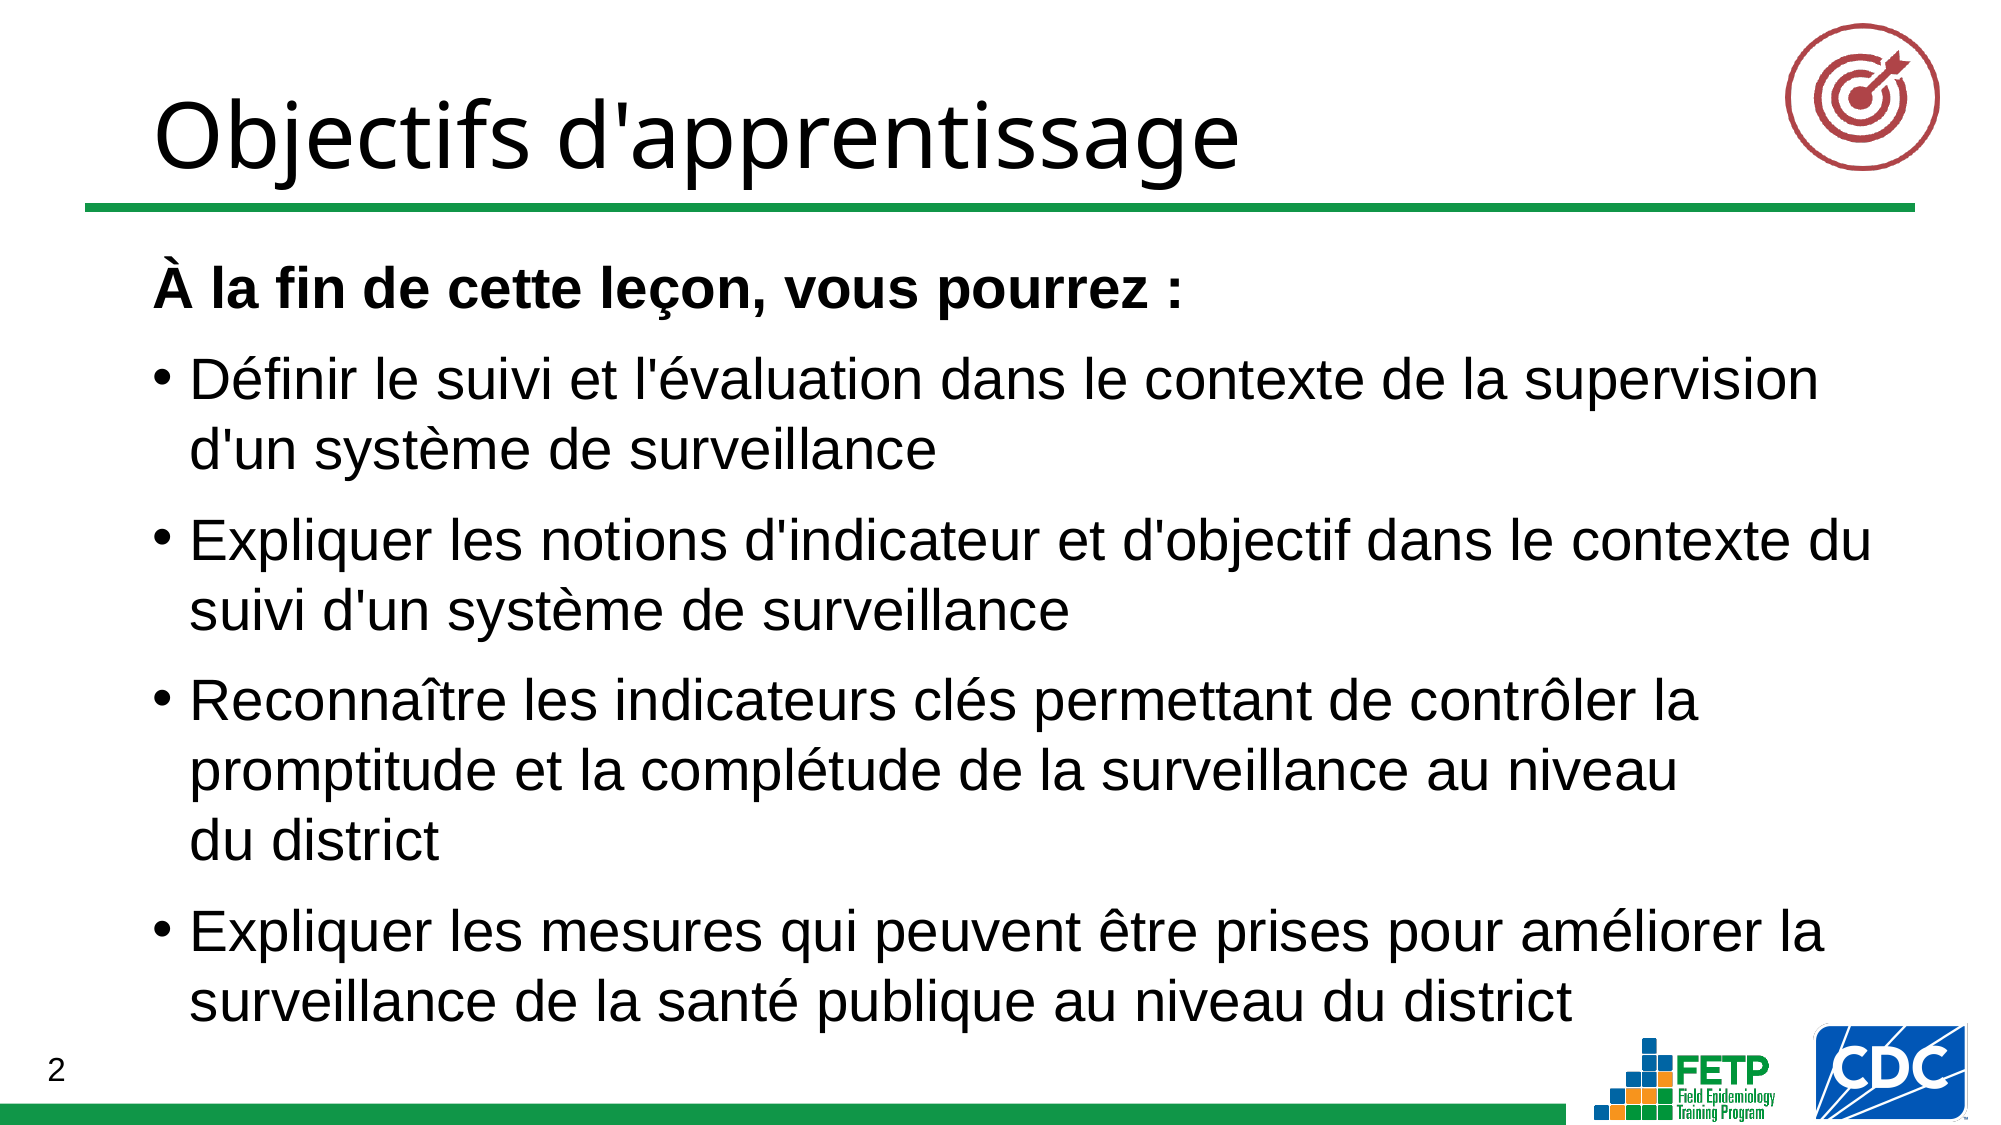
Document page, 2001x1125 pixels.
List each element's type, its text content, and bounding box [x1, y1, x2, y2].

list À la fin de cette leçon, vous pourrez : Définir le suivi et l'évaluation dans le contexte de la supervision d'un système de surveillance Expliquer les notions d'indicateur et d'objectif dans le contexte du suivi d'un système de surveillance Reconnaître les indicateurs clés permettant de contrôler la promptitude et la complétude de la surveillance au niveau du district Expliquer les mesures qui peuvent être prises pour améliorer la surveillance de la santé publique au niveau du district [137, 242, 1908, 1004]
picture [1785, 23, 1940, 171]
picture [1594, 1038, 1775, 1122]
picture [1813, 1023, 1968, 1122]
